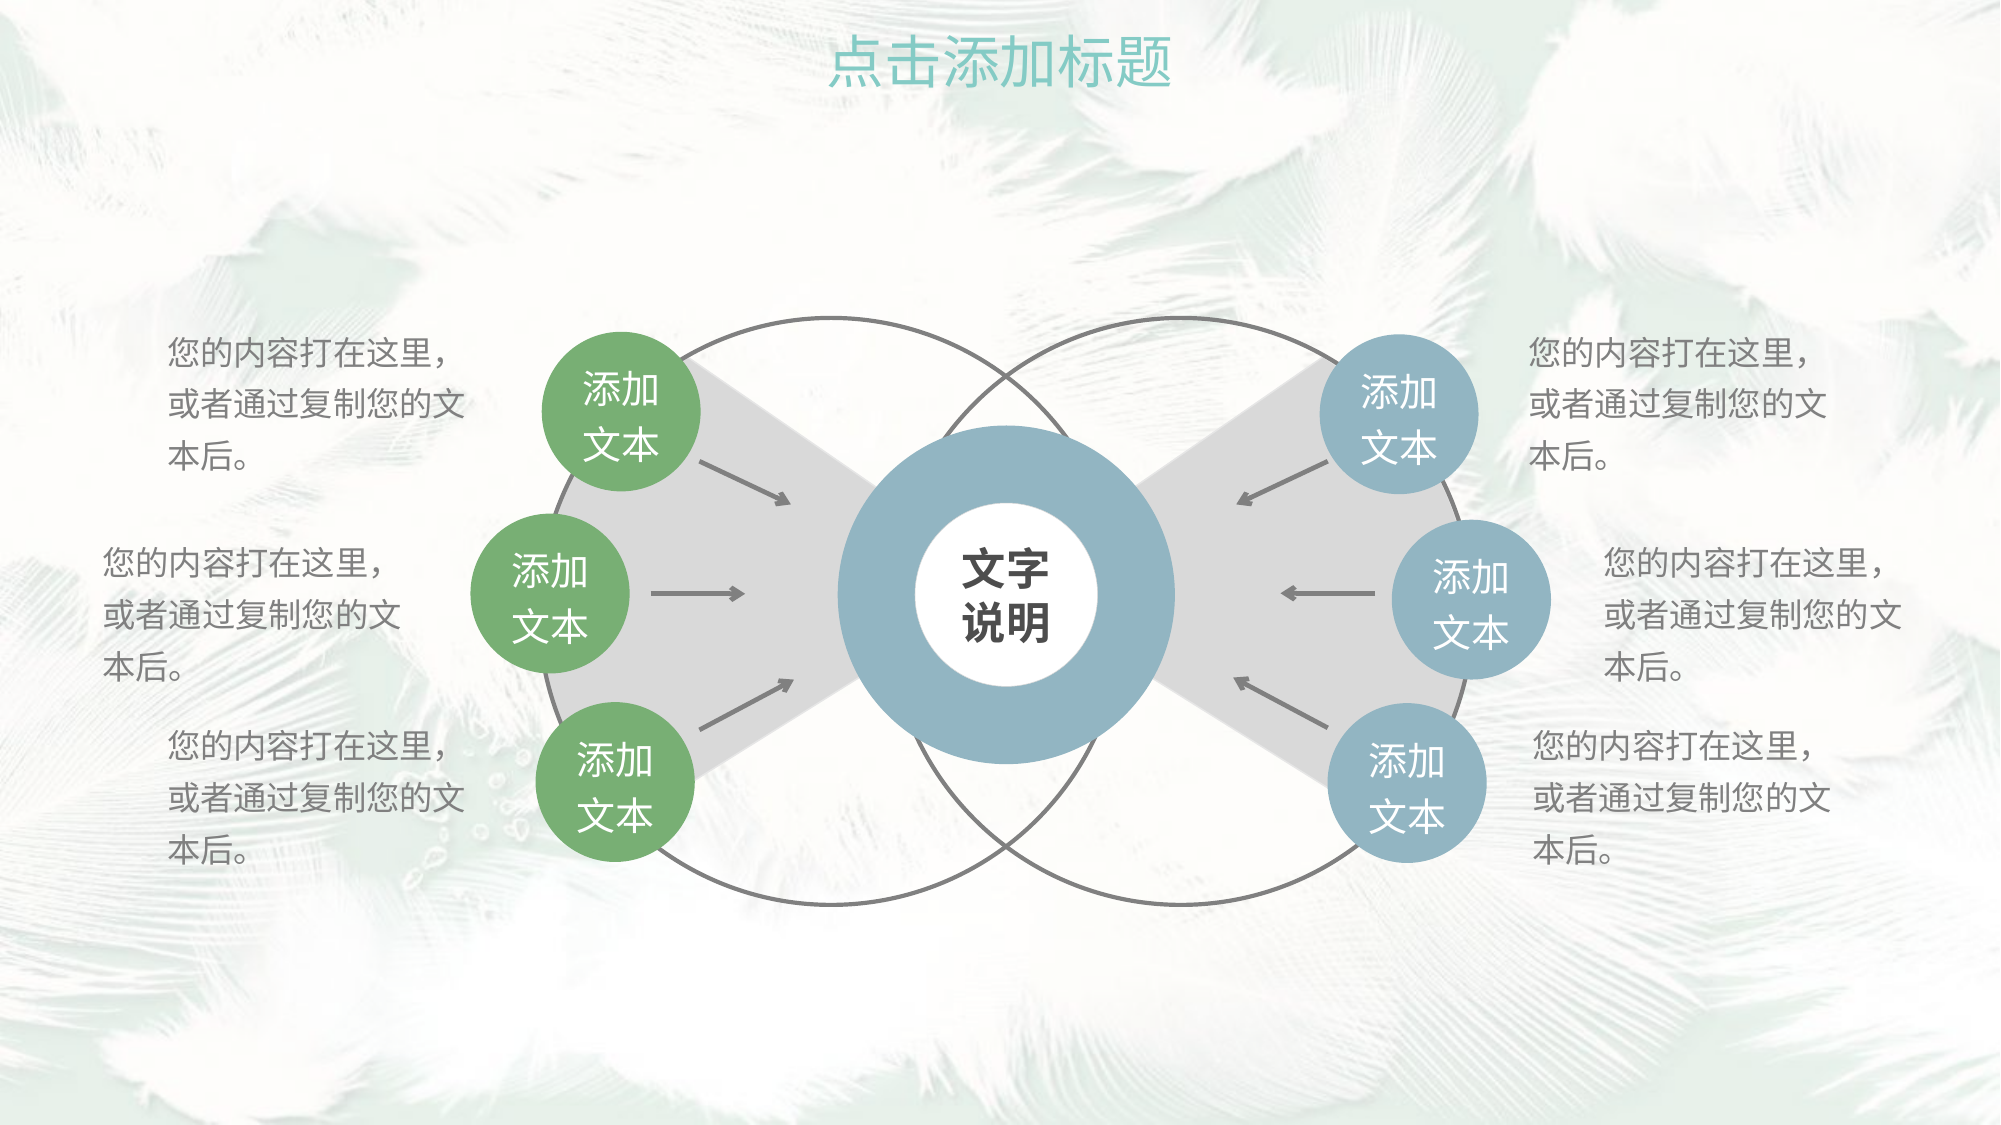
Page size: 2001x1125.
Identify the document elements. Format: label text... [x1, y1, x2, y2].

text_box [699, 679, 794, 730]
text_box [931, 317, 1466, 905]
text_box 52% [0, 0, 2000, 1125]
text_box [699, 461, 791, 505]
text_box 您的内容打在这里，或者通过复制您的文本后。 [1588, 523, 1933, 694]
text_box 您的内容打在这里，或者通过复制您的文本后。 [87, 523, 432, 694]
text_box 添加文本 [1319, 334, 1479, 495]
text_box 添加文本 [1391, 519, 1552, 680]
text_box 您的内容打在这里，或者通过复制您的文本后。 [152, 706, 497, 877]
text_box [545, 317, 1006, 905]
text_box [1236, 461, 1328, 505]
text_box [837, 425, 1175, 765]
text_box 您的内容打在这里，或者通过复制您的文本后。 [1513, 312, 1858, 483]
text_box 添加文本 [535, 702, 695, 862]
text_box 添加文本 [1327, 703, 1487, 863]
text_box 点击添加标题 [383, 26, 1617, 104]
text_box 您的内容打在这里，或者通过复制您的文本后。 [1517, 706, 1862, 877]
text_box 添加文本 [470, 513, 630, 674]
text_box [1233, 677, 1328, 728]
text_box 您的内容打在这里，或者通过复制您的文本后。 [152, 312, 501, 483]
text_box 添加文本 [541, 331, 701, 492]
